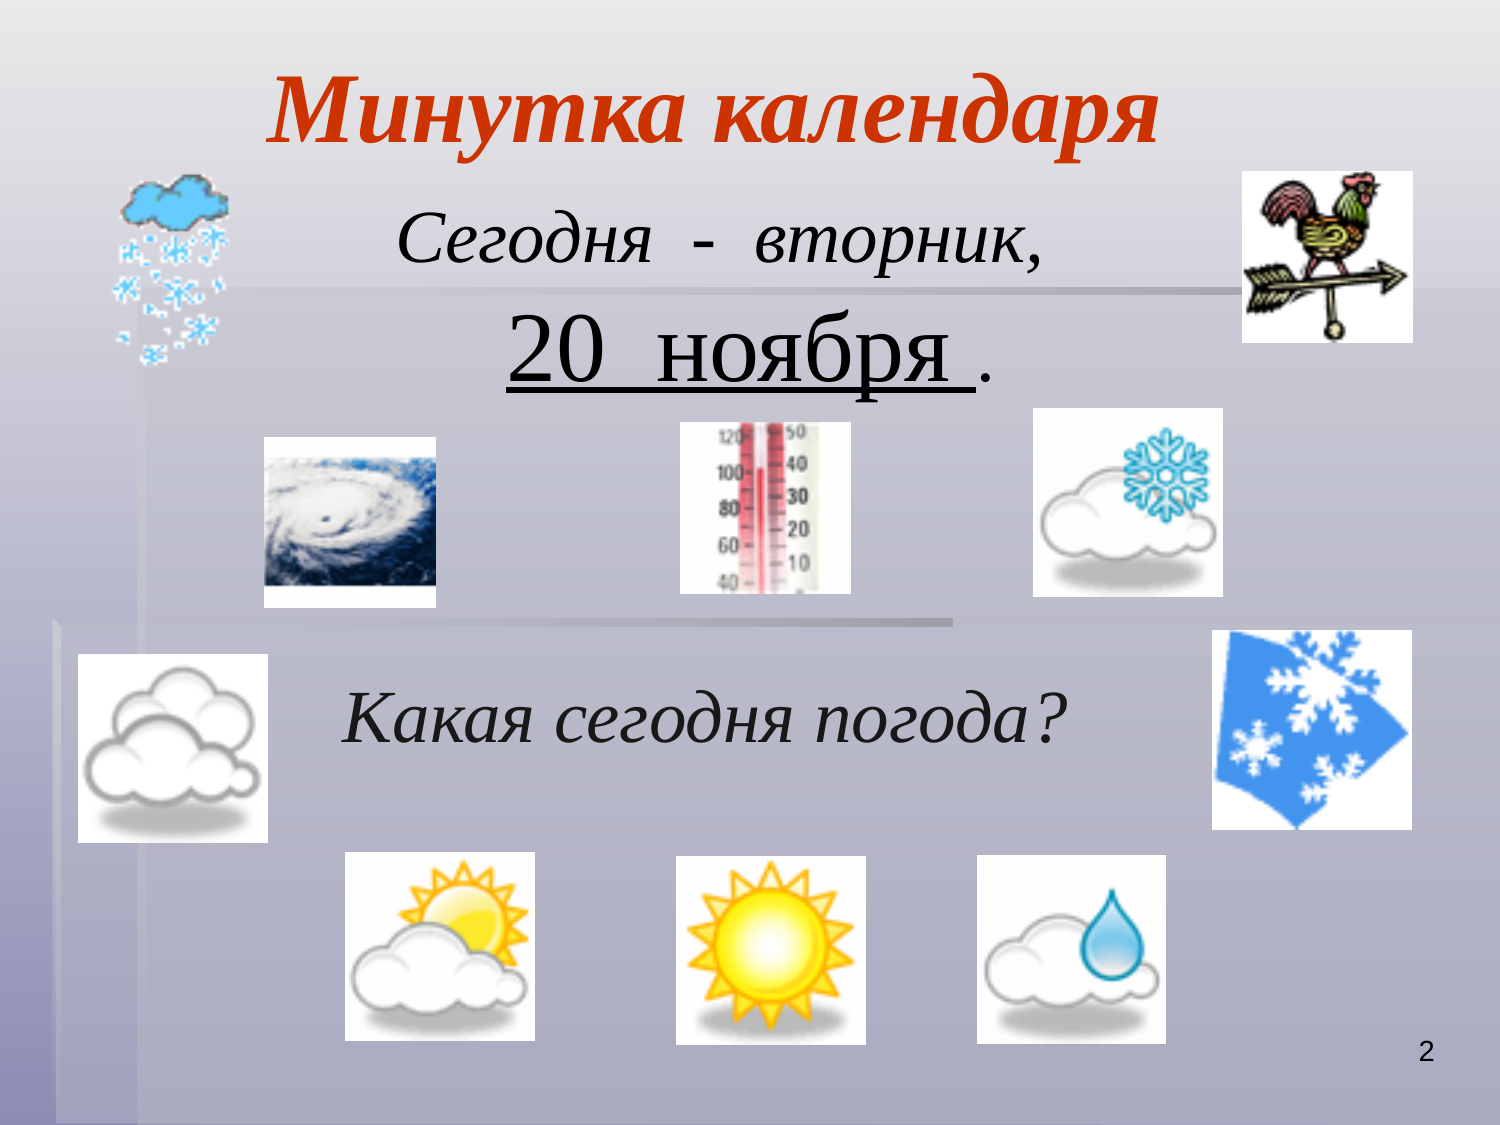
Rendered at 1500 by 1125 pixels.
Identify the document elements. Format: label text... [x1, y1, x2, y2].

picture [264, 437, 436, 609]
picture [1033, 407, 1223, 597]
title Минутка календаря Сегодня - вторник, 20 ноября . [154, 34, 1431, 320]
picture [345, 852, 535, 1041]
picture [977, 854, 1167, 1044]
slide_number 2 [1137, 1024, 1451, 1103]
picture [59, 158, 278, 377]
picture [1241, 171, 1413, 343]
picture [680, 422, 852, 594]
picture [1211, 630, 1412, 831]
picture [78, 654, 268, 844]
picture [676, 855, 866, 1045]
subtitle Какая сегодня погода? [179, 660, 1293, 963]
